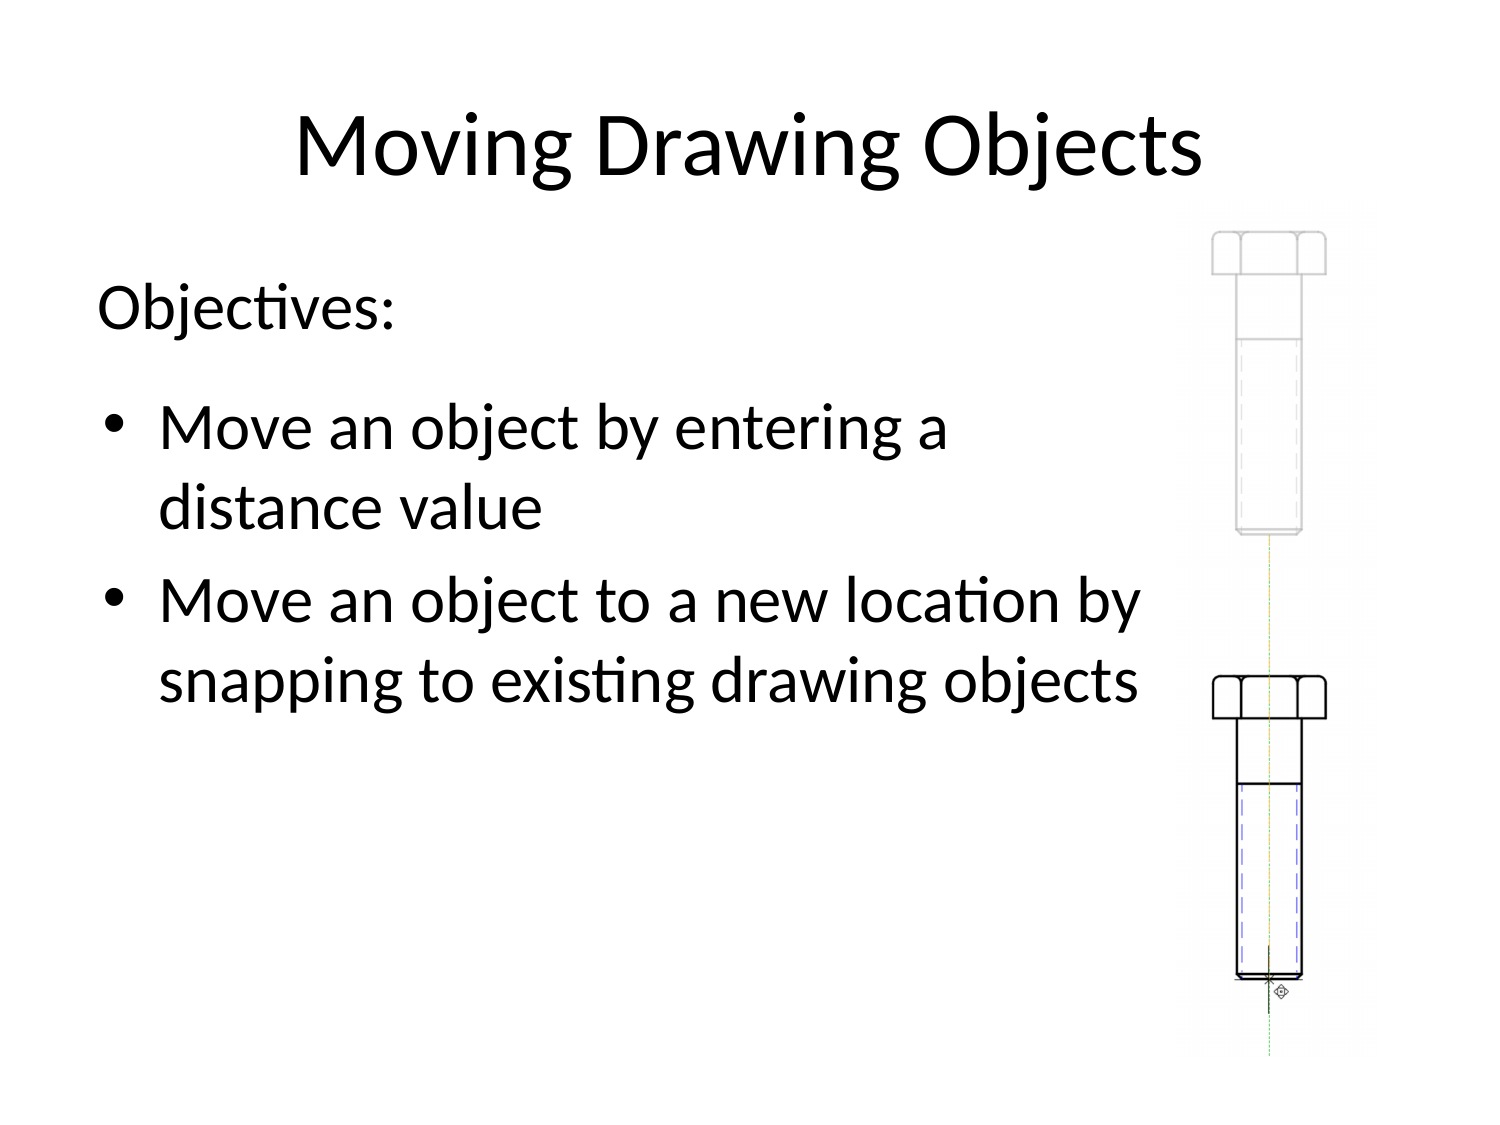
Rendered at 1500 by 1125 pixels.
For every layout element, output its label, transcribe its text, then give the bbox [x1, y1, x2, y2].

picture [847, 200, 1500, 1056]
title Moving Drawing Objects [75, 45, 1425, 233]
text_box Objectives: [37, 237, 413, 350]
list Move an object by entering a distance value Move an object to a new location by snapping to existing drawing objects [87, 375, 1175, 1075]
